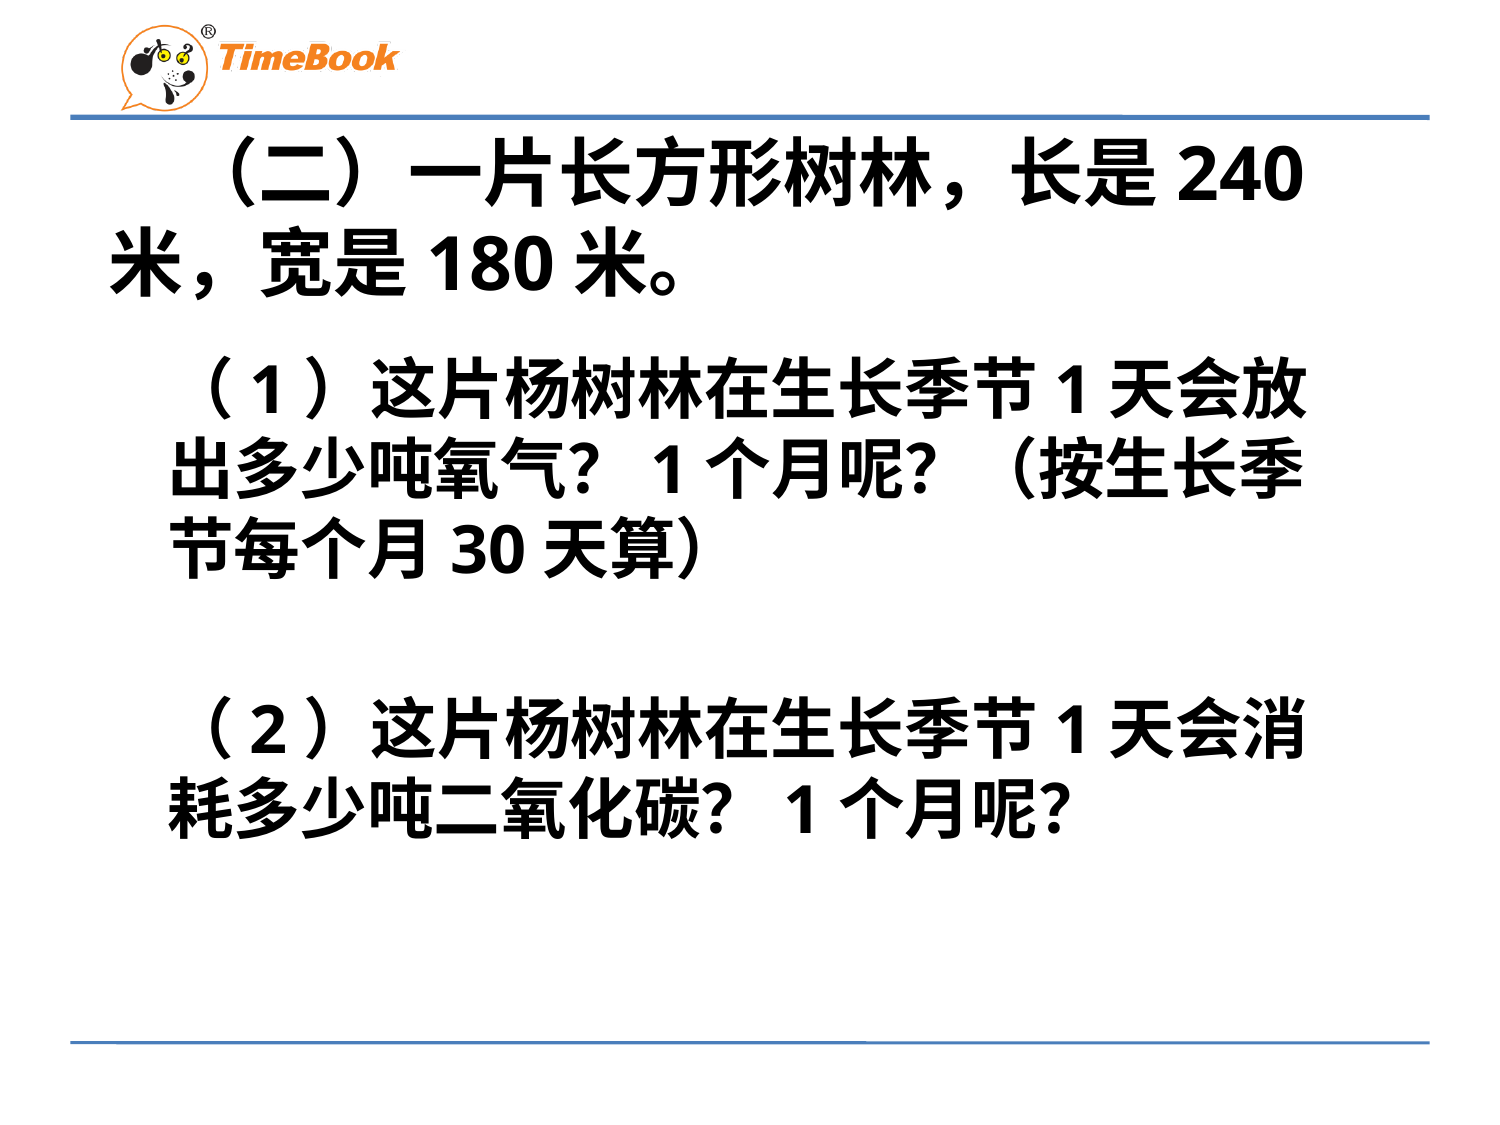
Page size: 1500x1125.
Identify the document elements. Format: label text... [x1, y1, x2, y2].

text_box （1）这片杨树林在生长季节1天会放出多少吨氧气？1个月呢？（按生长季节每个月30天算） [152, 339, 1348, 595]
text_box （2）这片杨树林在生长季节1天会消耗多少吨二氧化碳？1个月呢？ [152, 679, 1348, 855]
picture [118, 22, 408, 113]
text_box （二）一片长方形树林，长是240米，宽是180米。 [93, 117, 1395, 313]
